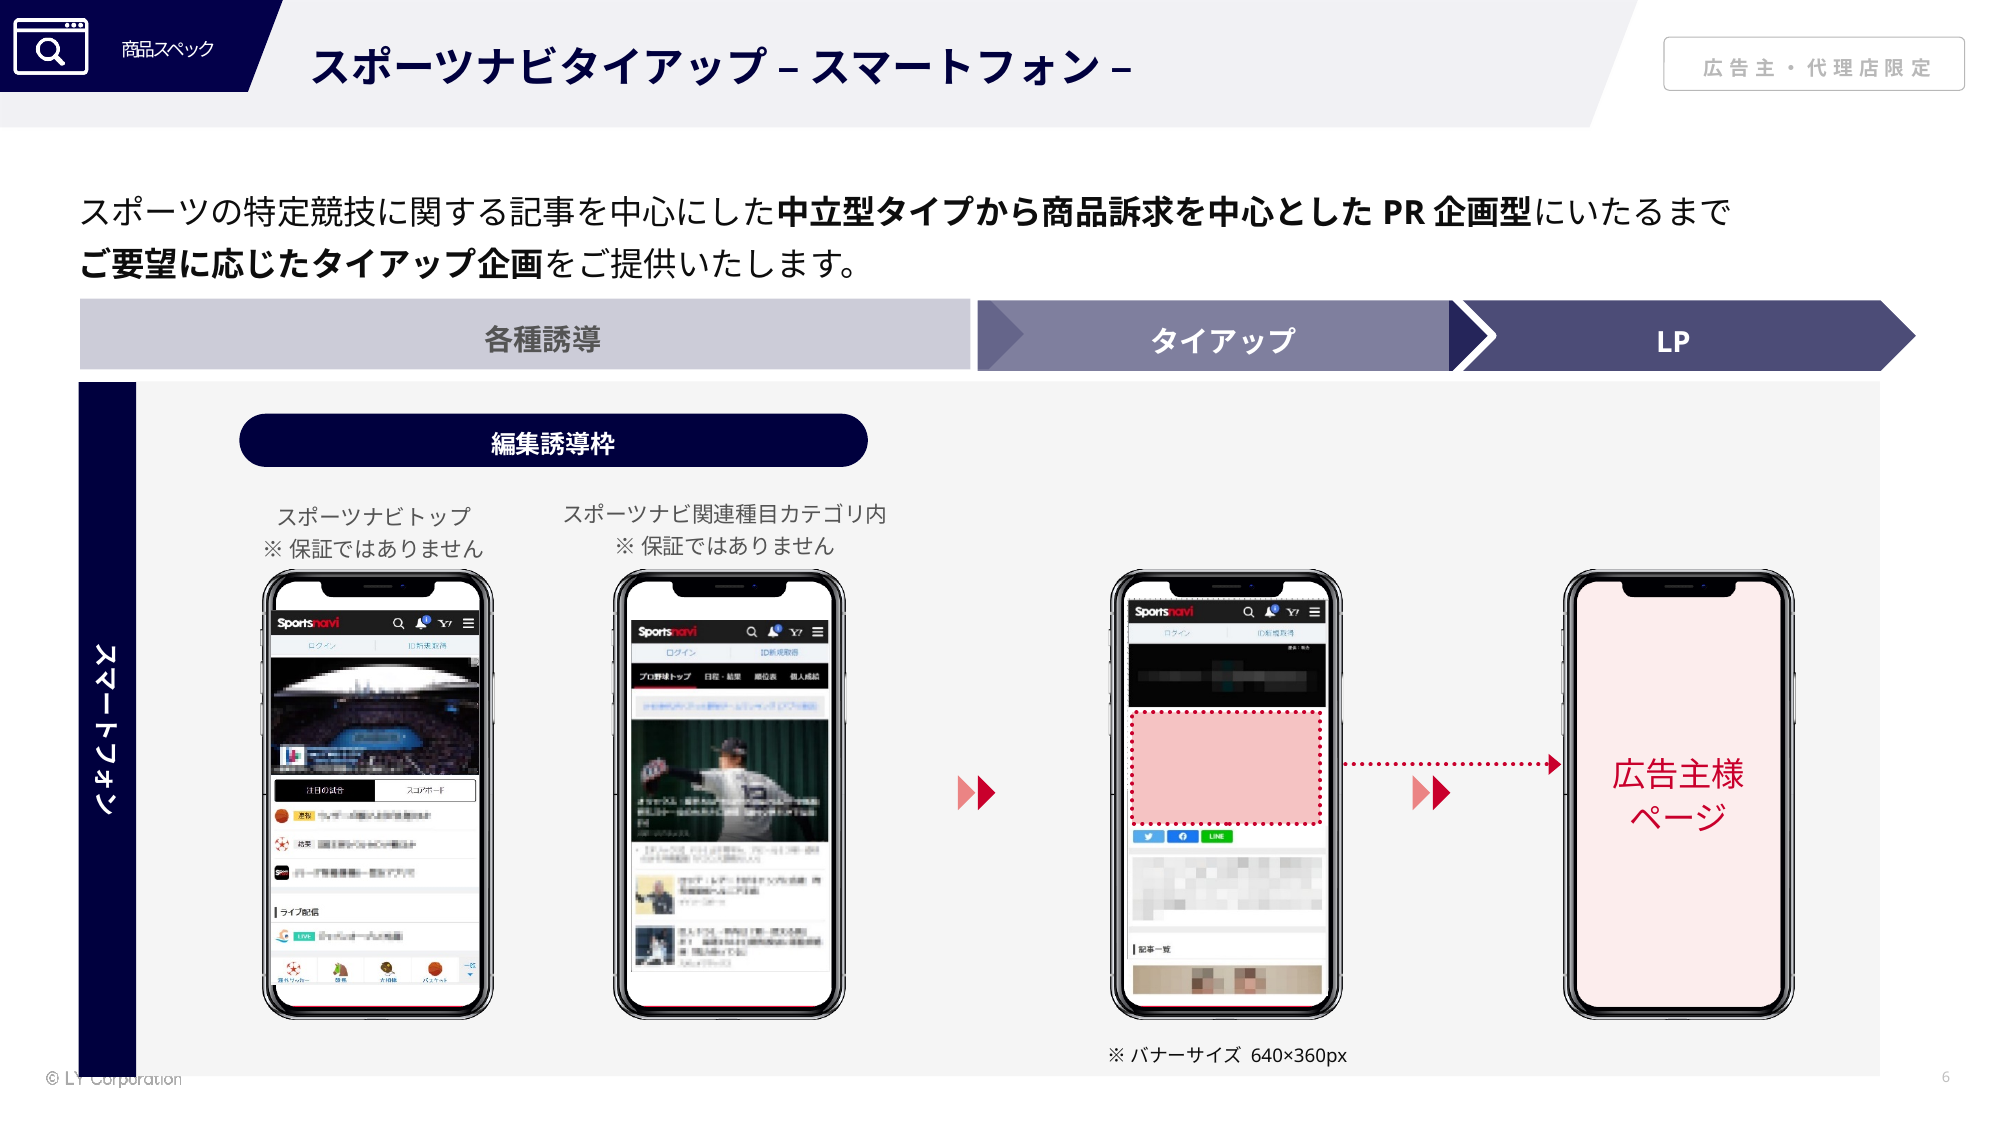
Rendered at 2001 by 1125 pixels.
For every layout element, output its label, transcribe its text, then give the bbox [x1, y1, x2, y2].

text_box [1108, 569, 1344, 1025]
text_box タイアップ [974, 296, 1493, 375]
picture [1127, 598, 1328, 996]
text_box [135, 381, 1880, 1077]
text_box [1400, 780, 1446, 805]
text_box 編集誘導枠 [239, 413, 868, 467]
picture [46, 1071, 181, 1088]
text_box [945, 780, 991, 805]
picture [9, 5, 92, 87]
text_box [259, 569, 495, 1025]
text_box スポーツナビトップ ※保証ではありません [262, 498, 485, 562]
list スポーツナビタイアップ – スマートフォン – [309, 41, 1645, 97]
text_box 各種誘導 [76, 295, 992, 373]
picture [631, 620, 830, 972]
list 商品スペック [97, 13, 240, 81]
text_box スマートフォン [78, 382, 137, 1077]
picture [271, 610, 479, 985]
text_box スポーツの特定競技に関する記事を中心にした中立型タイプから商品訴求を中心としたPR企画型にいたるまで ご要望に応じたタイアップ企画をご提供いたします。 [78, 179, 1880, 284]
picture [1561, 569, 1796, 1025]
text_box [611, 569, 847, 1025]
text_box ※バナーサイズ 640×360px [1107, 1043, 1348, 1067]
text_box スポーツナビ関連種目カテゴリ内 ※保証ではありません [562, 495, 889, 559]
text_box LP [1455, 296, 1922, 375]
